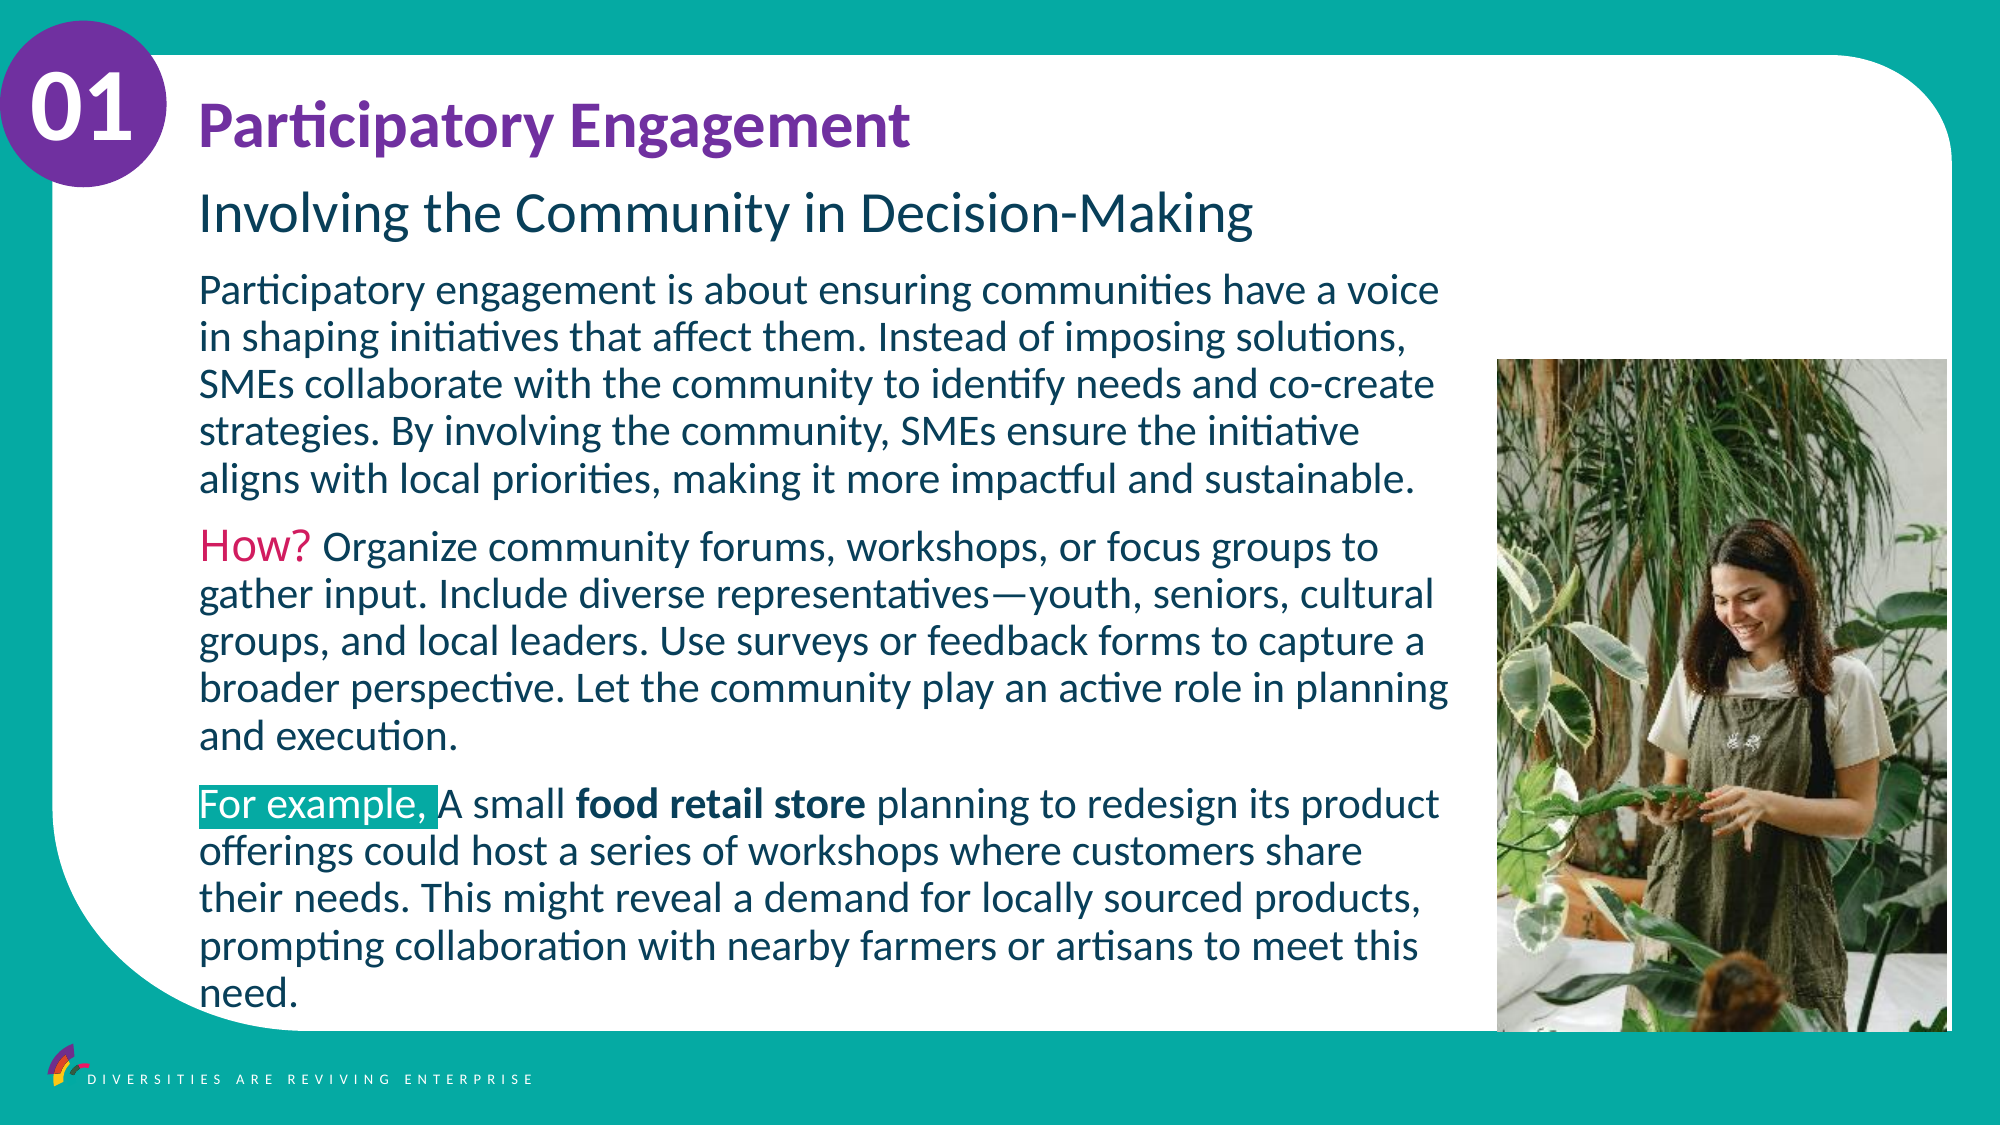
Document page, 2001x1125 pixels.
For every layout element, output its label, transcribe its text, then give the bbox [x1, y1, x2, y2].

list Participatory Engagement Involving the Community in Decision-Making Participatory engagement is about ensuring communities have a voice in shaping initiatives that affect them. Instead of imposing solutions, SMEs collaborate with the community to identify needs and co-create strategies. By involving the community, SMEs ensure the initiative aligns with local priorities, making it more impactful and sustainable. How? Organize community forums, workshops, or focus groups to gather input. Include diverse representatives—youth, seniors, cultural groups, and local leaders. Use surveys or feedback forms to capture a broader perspective. Let the community play an active role in planning and execution. For example, A small food retail store planning to redesign its product offerings could host a series of workshops where customers share their needs. This might reveal a demand for locally sourced products, prompting collaboration with nearby farmers or artisans to meet this need. [184, 82, 1466, 714]
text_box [0, 20, 167, 188]
picture [1497, 359, 1947, 1032]
